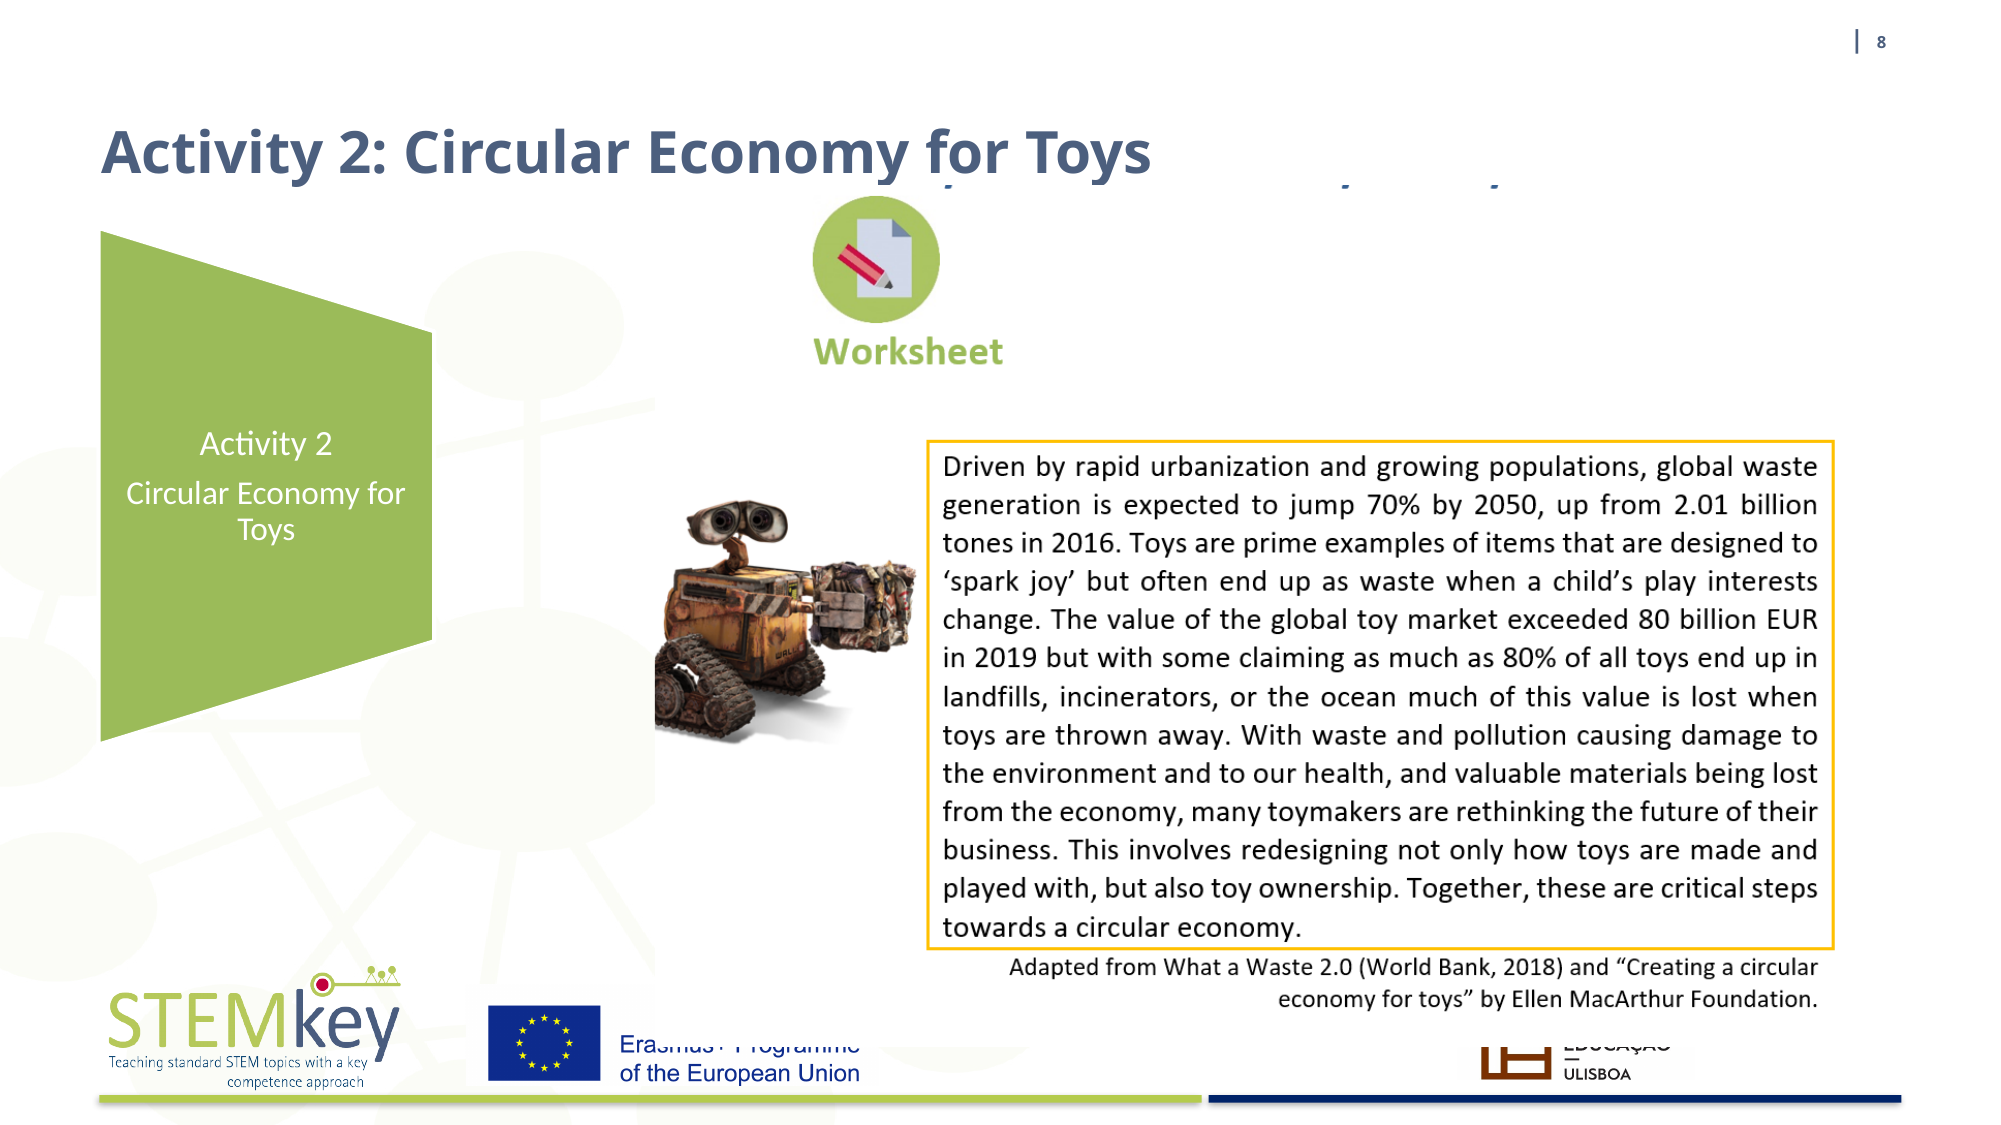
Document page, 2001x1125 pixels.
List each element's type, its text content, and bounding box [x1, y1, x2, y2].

slide_number | 8 [1772, 9, 1902, 69]
picture [465, 185, 1880, 1086]
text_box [98, 227, 435, 745]
title Activity 2: Circular Economy for Toys [86, 97, 1641, 204]
picture [99, 959, 404, 1095]
